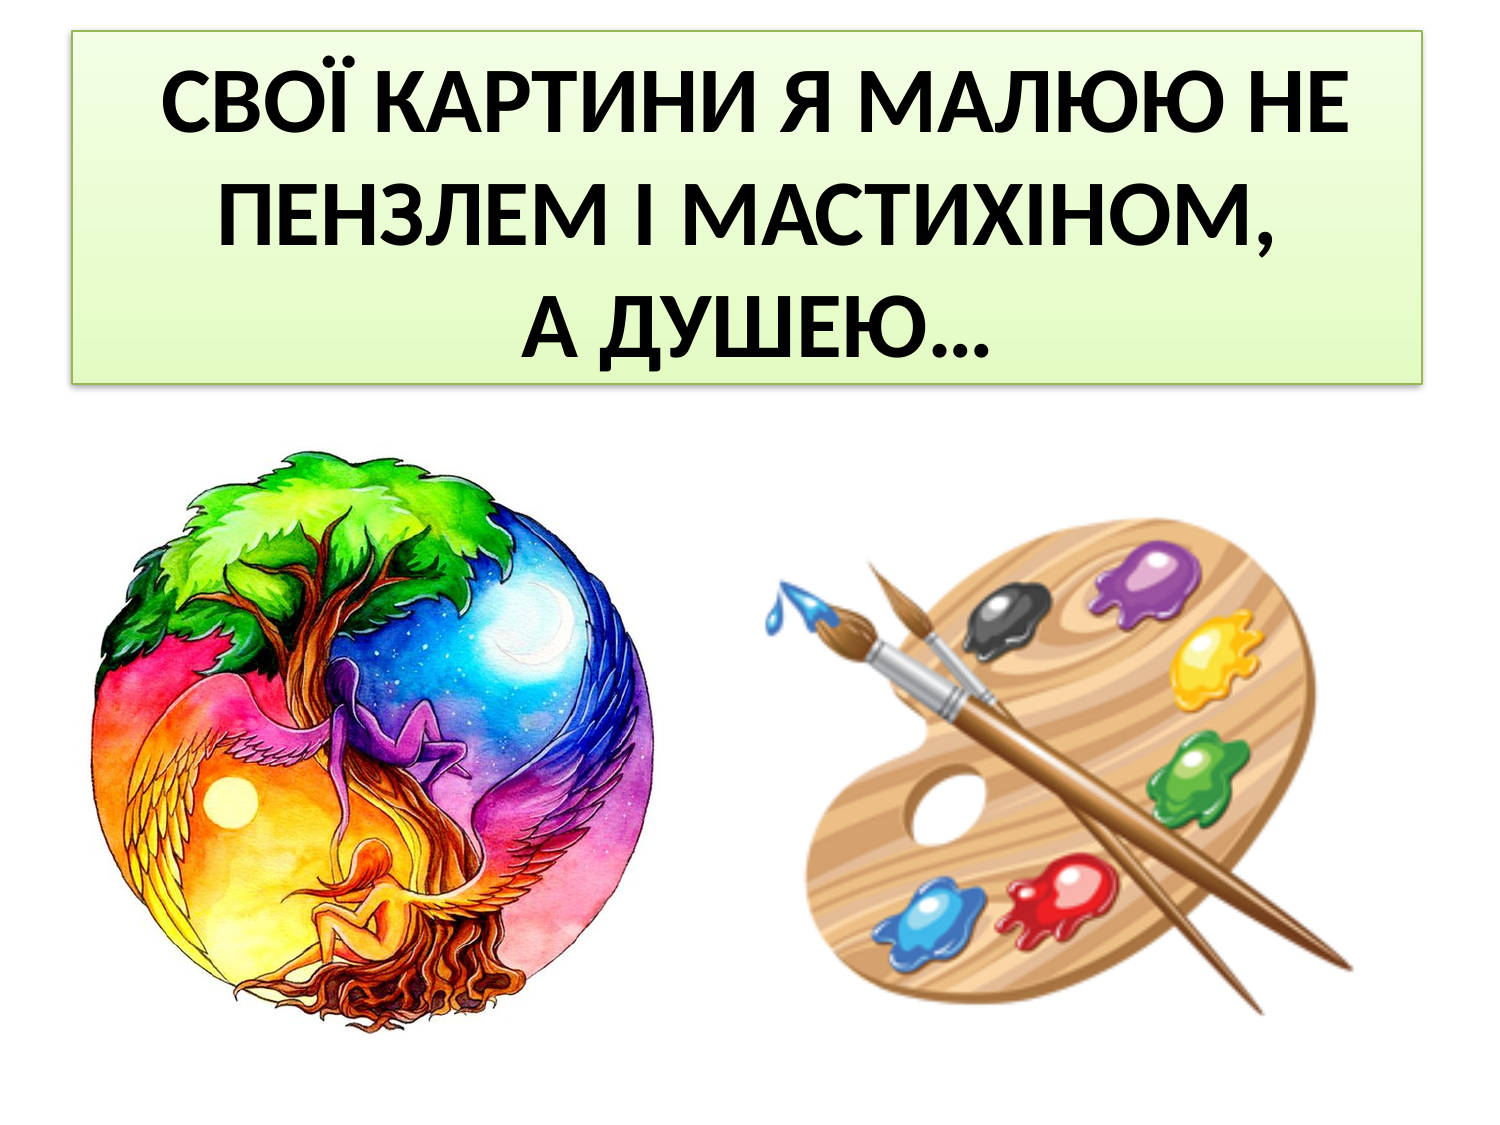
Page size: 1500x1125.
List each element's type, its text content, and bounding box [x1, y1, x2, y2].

text_box СВОЇ КАРТИНИ Я МАЛЮЮ НЕ ПЕНЗЛЕМ І МАСТИХІНОМ, А ДУШЕЮ… [71, 30, 1423, 385]
picture [763, 514, 1359, 1027]
picture [76, 444, 667, 1035]
